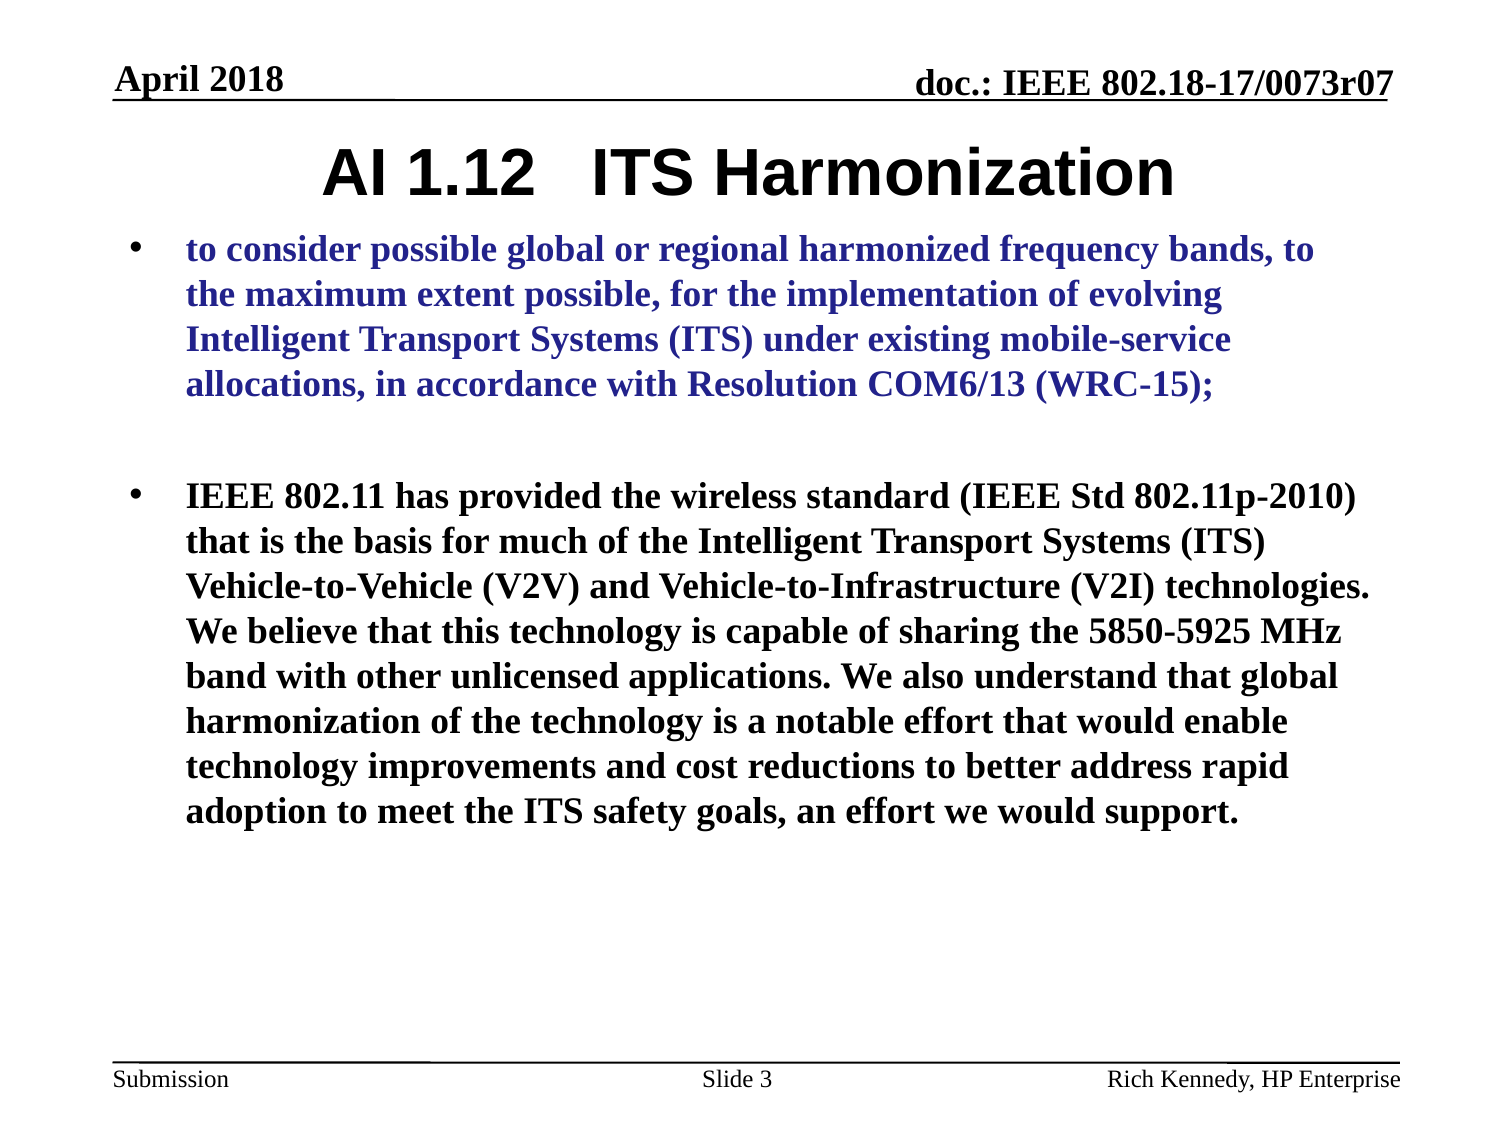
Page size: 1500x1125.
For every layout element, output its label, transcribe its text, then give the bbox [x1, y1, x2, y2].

slide_number Slide 3 [674, 1061, 800, 1123]
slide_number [114, 54, 423, 100]
footer Rich Kennedy, HP Enterprise [878, 1061, 1402, 1093]
list to consider possible global or regional harmonized frequency bands, to the maximum extent possible, for the implementation of evolving Intelligent Transport Systems (ITS) under existing mobile-service allocations, in accordance with Resolution COM6/13 (WRC-15); IEEE 802.11 has provided the wireless standard (IEEE Std 802.11p-2010) that is the basis for much of the Intelligent Transport Systems (ITS) Vehicle-to-Vehicle (V2V) and Vehicle-to-Infrastructure (V2I) technologies. We believe that this technology is capable of sharing the 5850-5925 MHz band with other unlicensed applications. We also understand that global harmonization of the technology is a notable effort that would enable technology improvements and cost reductions to better address rapid adoption to meet the ITS safety goals, an effort we would support. [114, 216, 1390, 925]
title AI 1.12 ITS Harmonization [112, 99, 1388, 238]
